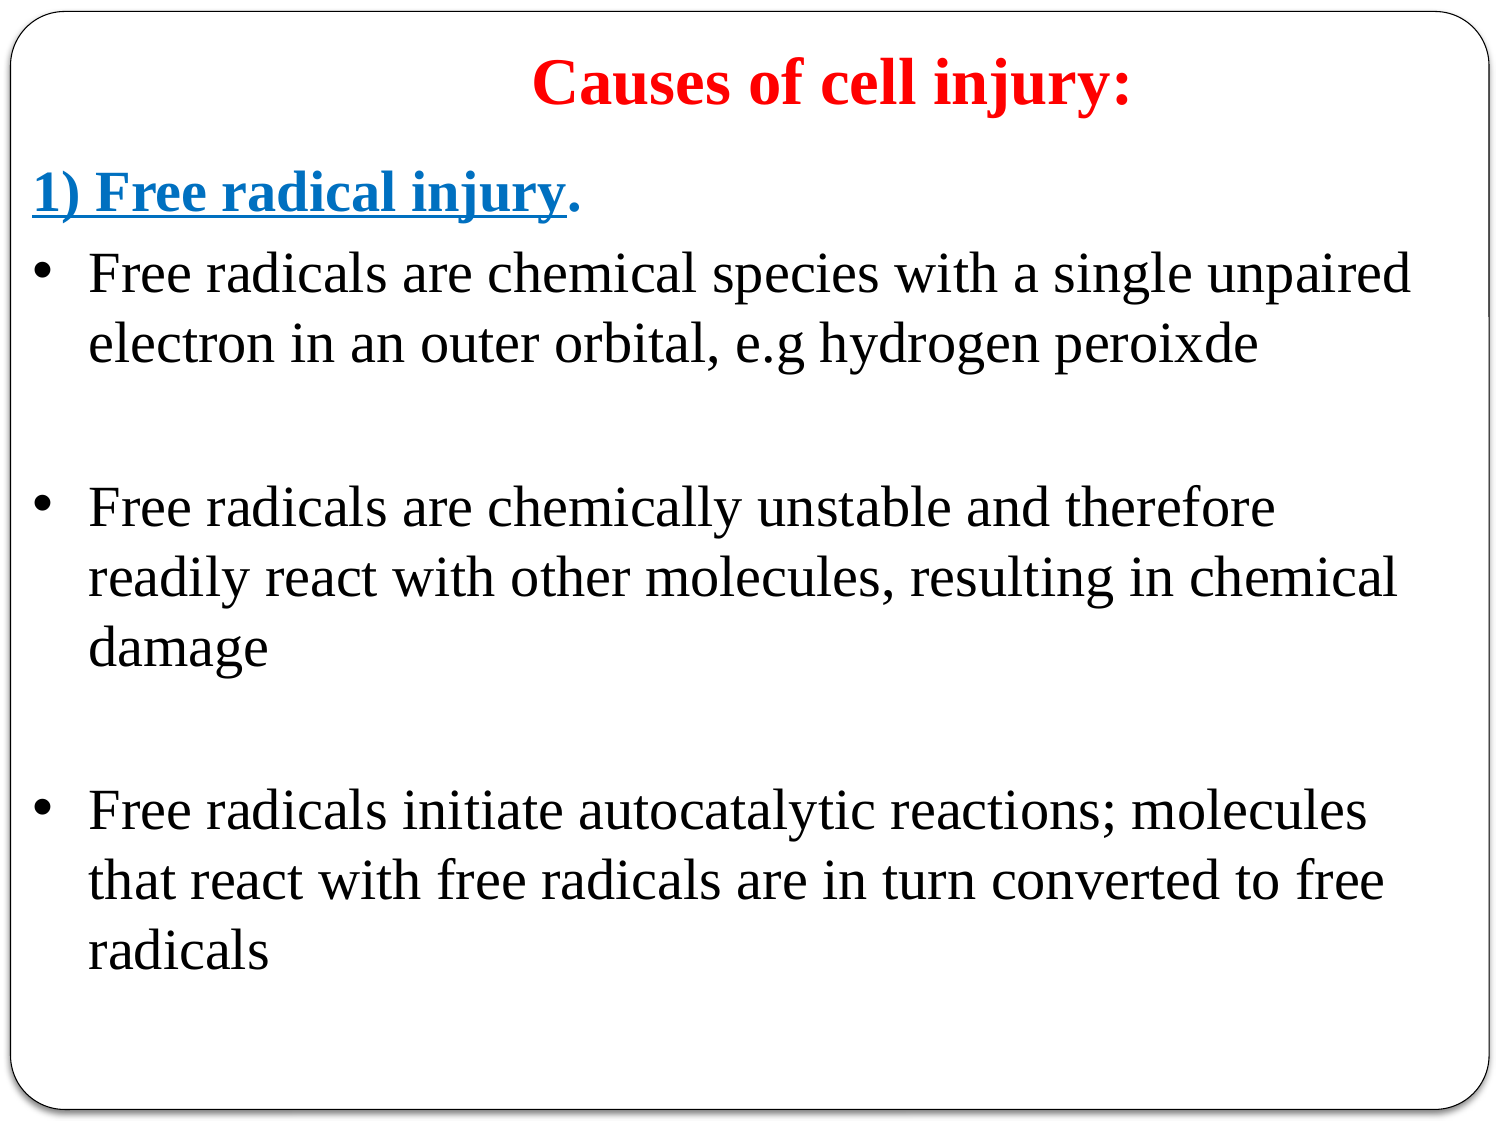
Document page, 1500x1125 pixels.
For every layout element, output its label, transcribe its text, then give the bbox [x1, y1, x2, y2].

text_box 1) Free radical injury. Free radicals are chemical species with a single unpaired electron in an outer orbital, e.g hydrogen peroixde Free radicals are chemically unstable and therefore readily react with other molecules, resulting in chemical damage Free radicals initiate autocatalytic reactions; molecules that react with free radicals are in turn converted to free radicals [17, 145, 1459, 989]
text_box Causes of cell injury: [516, 30, 1150, 126]
